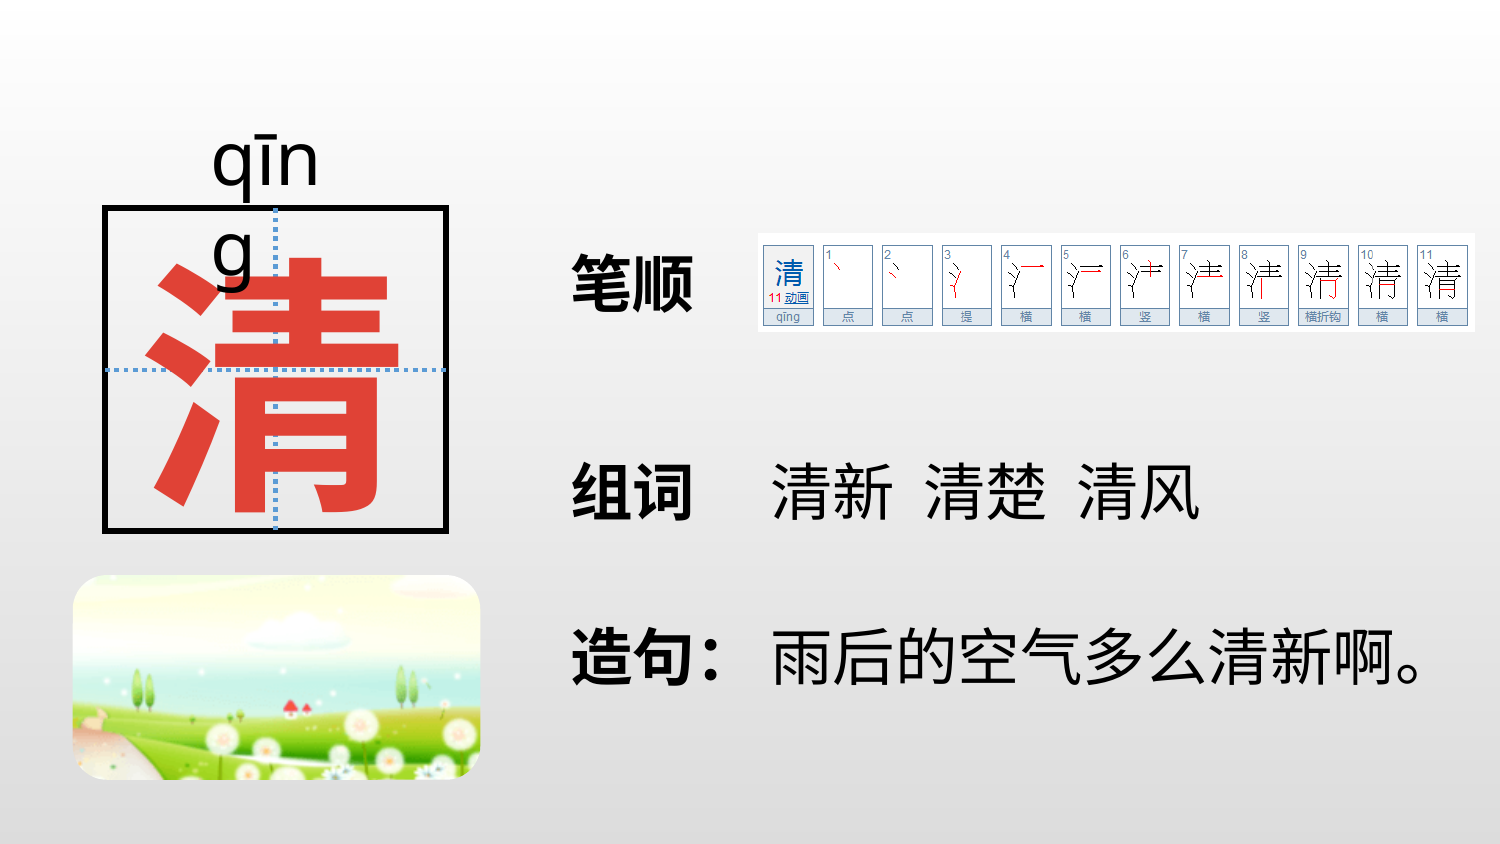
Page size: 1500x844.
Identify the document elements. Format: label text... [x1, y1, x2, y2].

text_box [105, 208, 447, 532]
text_box 笔顺 [559, 238, 715, 326]
text_box 清 [126, 212, 538, 549]
text_box qīng [198, 105, 355, 208]
text_box 雨后的空气多么清新啊。 [758, 612, 1434, 699]
text_box 造句： [559, 612, 715, 699]
picture [758, 233, 1475, 332]
text_box 清新 清楚 清风 [758, 447, 1370, 534]
text_box 组词 [559, 447, 715, 534]
picture [72, 575, 481, 780]
